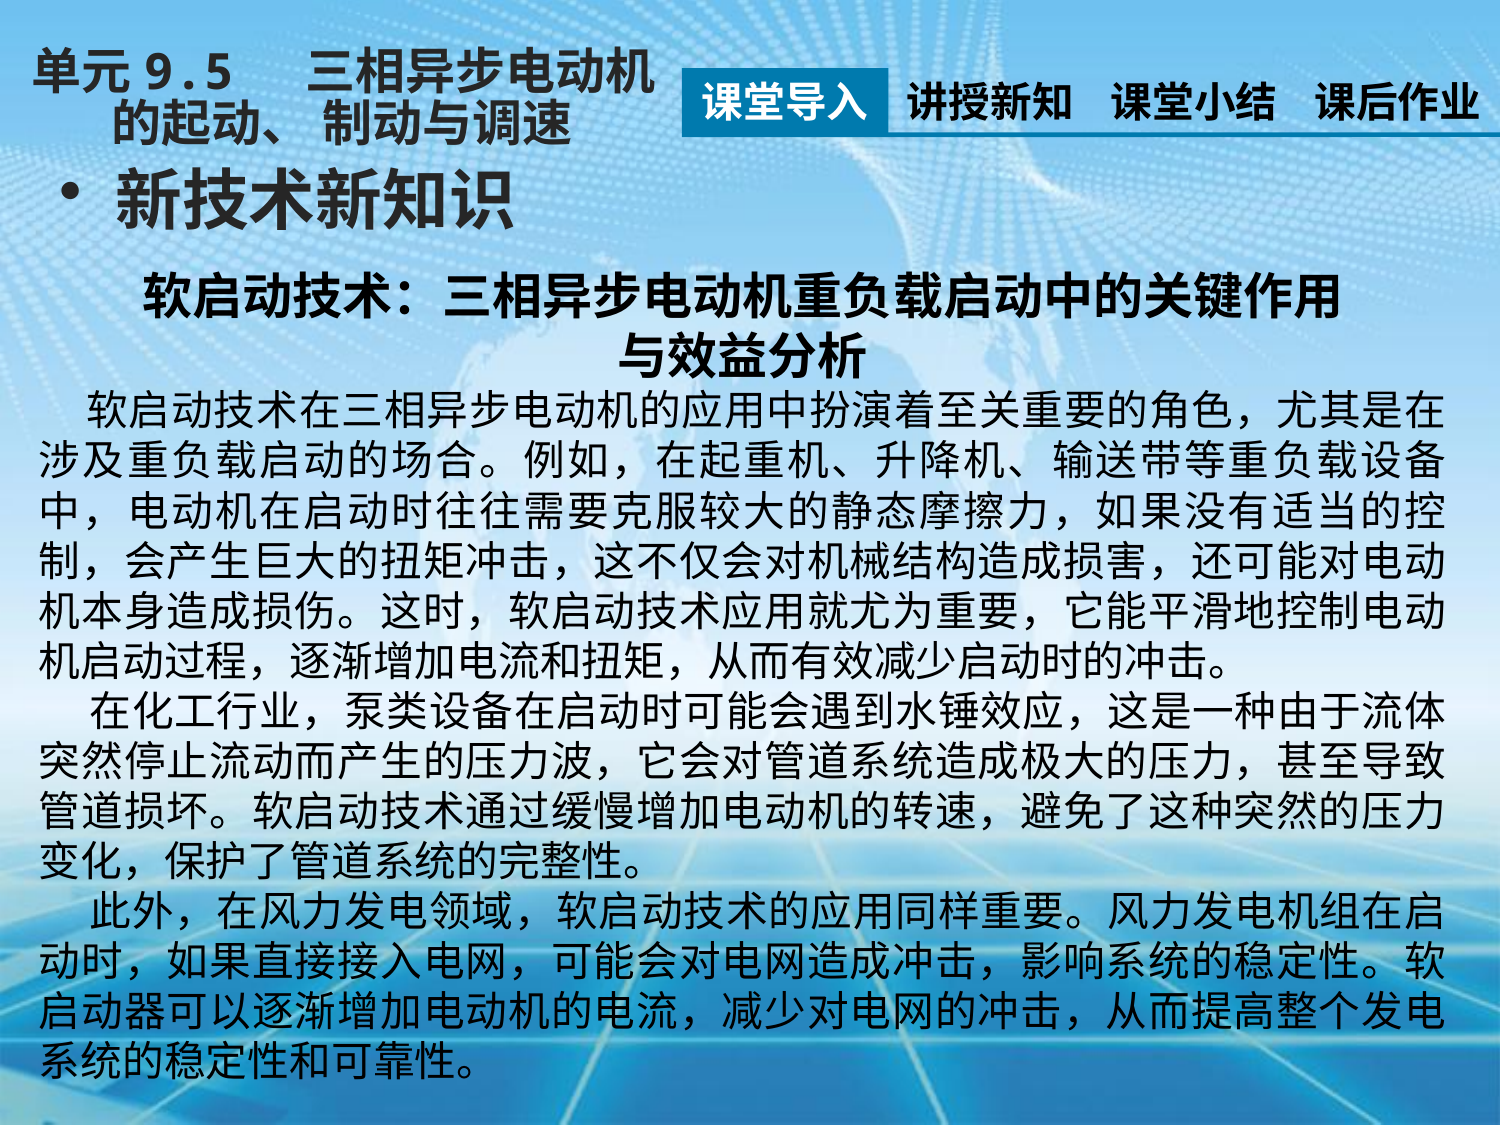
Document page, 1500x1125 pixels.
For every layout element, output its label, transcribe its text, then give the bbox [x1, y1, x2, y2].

picture [0, 0, 1500, 1125]
text_box 新技术新知识 [44, 160, 1395, 256]
text_box 软启动技术：三相异步电动机重负载启动中的关键作用 与效益分析 软启动技术在三相异步电动机的应用中扮演着至关重要的角色，尤其是在涉及重负载启动的场合。例如，在起重机、升降机、输送带等重负载设备中，电动机在启动时往往需要克服较大的静态摩擦力，如果没有适当的控制，会产生巨大的扭矩冲击，这不仅会对机械结构造成损害，还可能对电动机本身造成损伤。这时，软启动技术应用就尤为重要，它能平滑地控制电动机启动过程，逐渐增加电流和扭矩，从而有效减少启动时的冲击。 在化工行业，泵类设备在启动时可能会遇到水锤效应，这是一种由于流体突然停止流动而产生的压力波，它会对管道系统造成极大的压力，甚至导致管道损坏。软启动技术通过缓慢增加电动机的转速，避免了这种突然的压力变化，保护了管道系统的完整性。 此外，在风力发电领域，软启动技术的应用同样重要。风力发电机组在启动时，如果直接接入电网，可能会对电网造成冲击，影响系统的稳定性。软启动器可以逐渐增加电动机的电流，减少对电网的冲击，从而提高整个发电系统的稳定性和可靠性。 [24, 256, 1462, 1092]
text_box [16, 39, 1500, 160]
